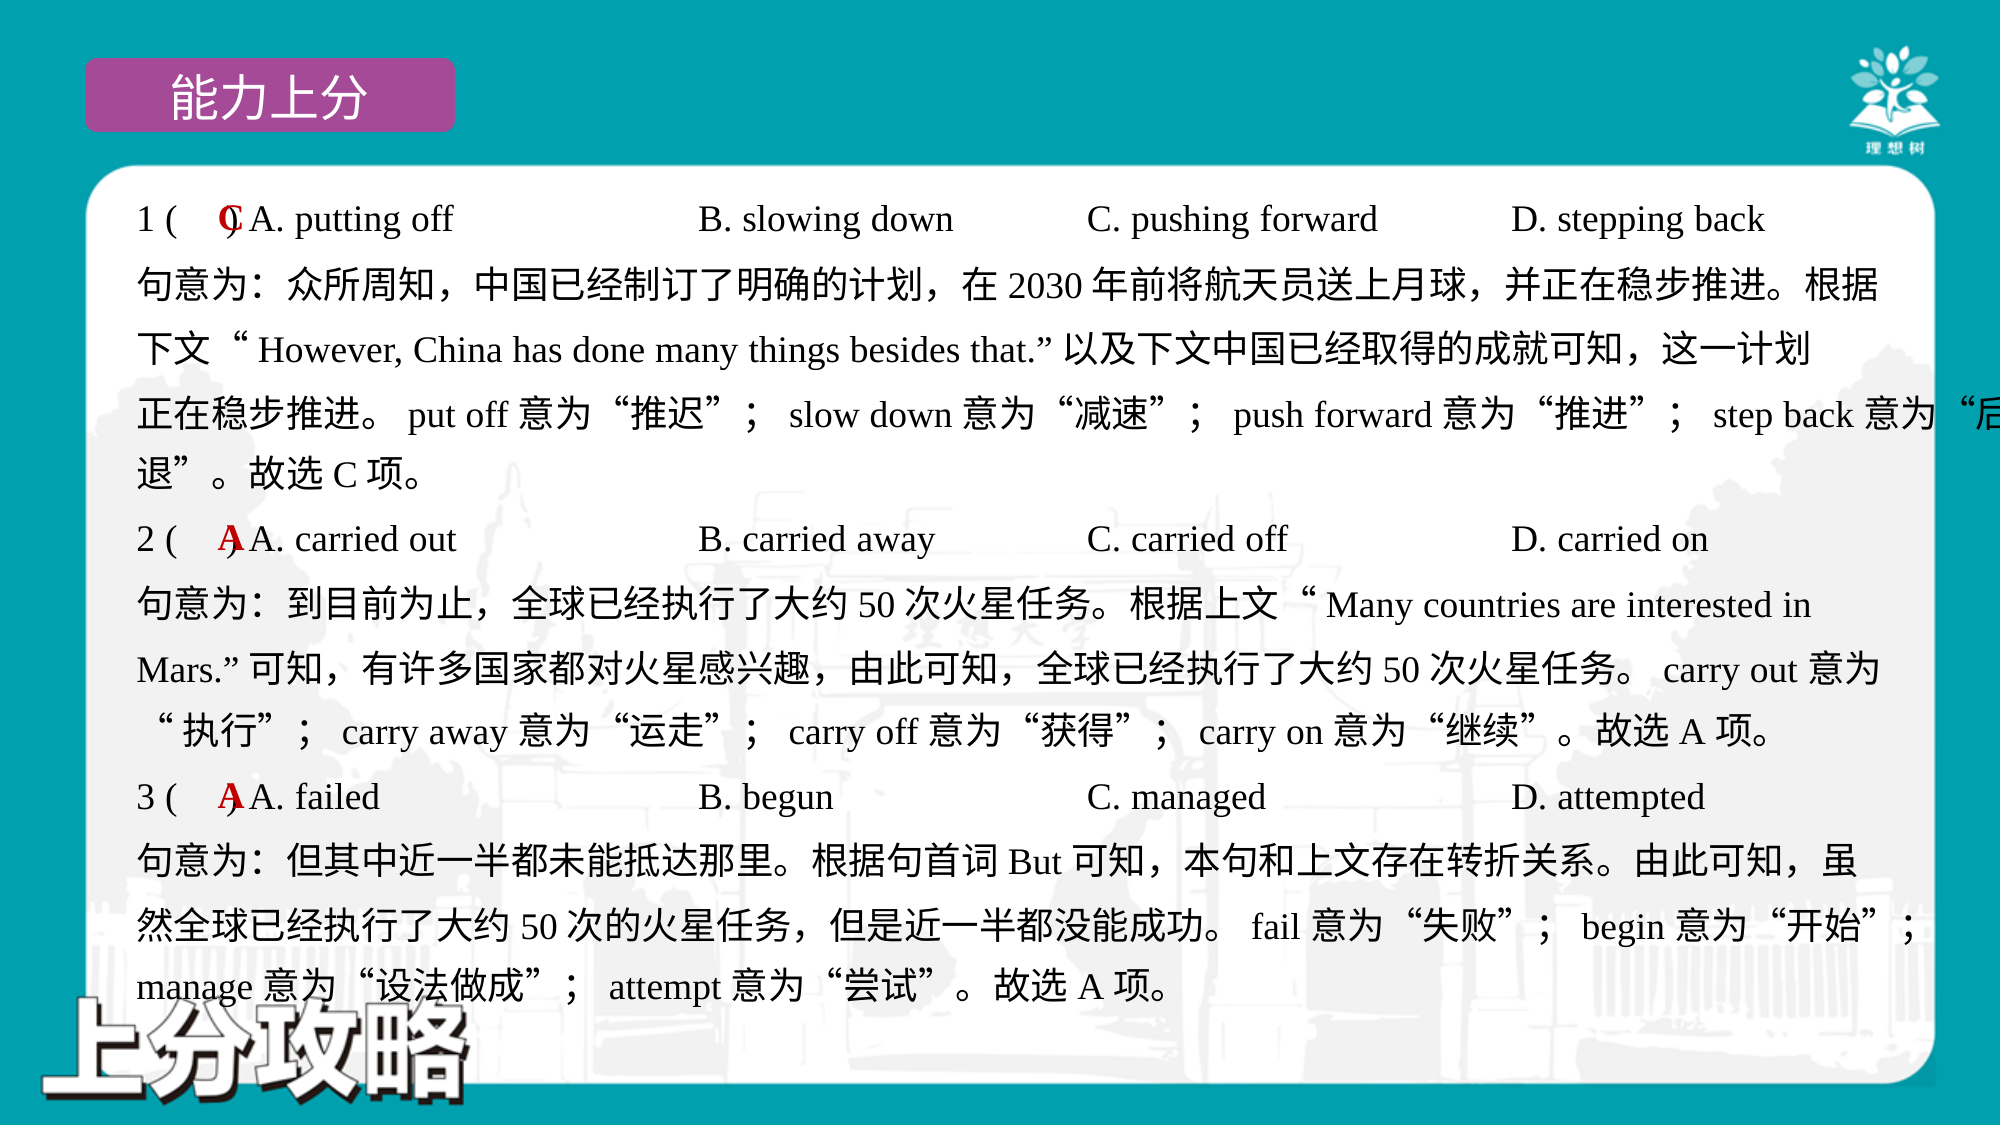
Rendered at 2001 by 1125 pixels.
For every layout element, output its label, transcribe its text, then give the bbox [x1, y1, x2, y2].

picture [0, 0, 2000, 1125]
text_box 2 ( ) A. carried out B. carried away C. carried off D. carried on [136, 496, 204, 553]
text_box 2 ( ) A. carried out B. carried away C. carried off D. carried on [259, 496, 1865, 553]
text_box 句意为：到目前为止，全球已经执行了大约50次火星任务。根据上文“Many countries are interested in Mars.”可知，有许多国家都对火星感兴趣，由此可知，全球已经执行了大约50次火星任务。carry out意为 “执行”；carry away意为“运走”；carry off意为“获得”；carry on意为“继续”。故选A项。 [136, 560, 1865, 746]
text_box A [204, 753, 259, 810]
text_box A [204, 495, 259, 553]
text_box 句意为：众所周知，中国已经制订了明确的计划，在2030年前将航天员送上月球，并正在稳步推进。根据 下文“However, China has done many things besides that.”以及下文中国已经取得的成就可知，这一计划 正在稳步推进。put off意为“推迟”；slow down意为“减速”；push forward意为“推进”；step back意为“后 退”。故选C项。 [136, 241, 1865, 490]
text_box 1 ( ) A. putting off B. slowing down C. pushing forward D. stepping back [136, 176, 204, 233]
text_box C [204, 175, 259, 233]
text_box 3 ( ) A. failed B. begun C. managed D. attempted [136, 754, 1865, 811]
text_box 1 ( ) A. putting off B. slowing down C. pushing forward D. stepping back [259, 176, 1865, 233]
text_box 句意为：但其中近一半都未能抵达那里。根据句首词But可知，本句和上文存在转折关系。由此可知，虽 然全球已经执行了大约50次的火星任务，但是近一半都没能成功。fail意为“失败”；begin意为“开始”； manage意为“设法做成”；attempt意为“尝试”。故选A项。 [136, 817, 1865, 1002]
